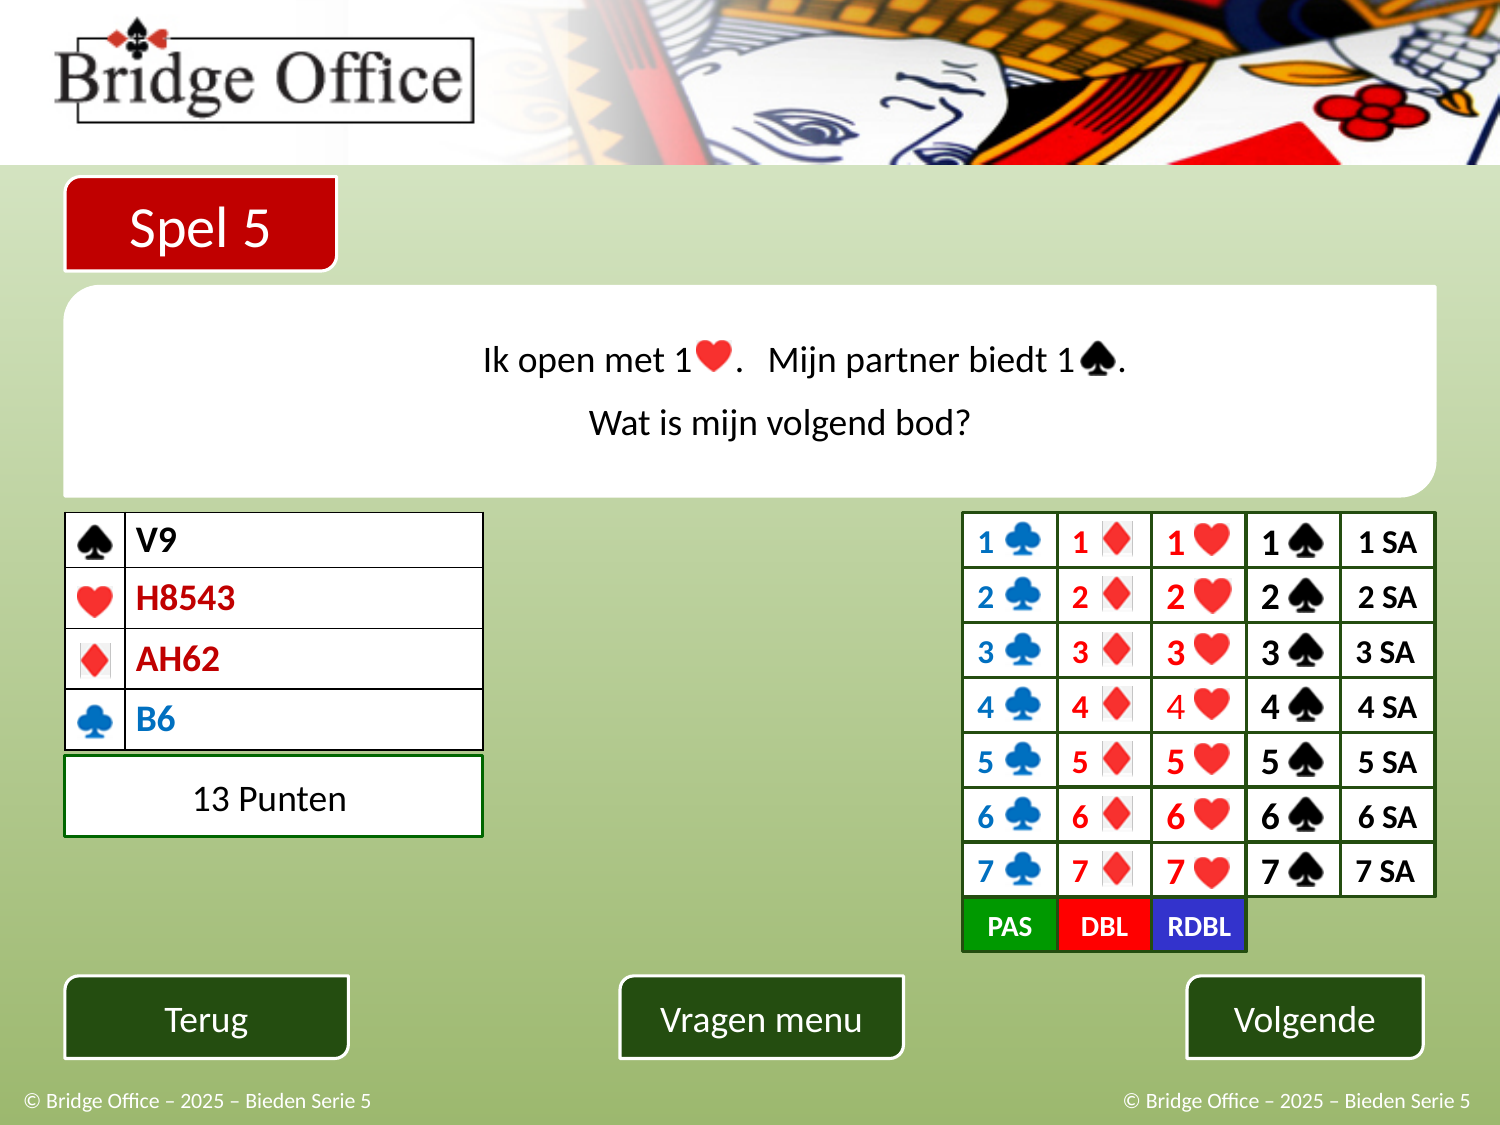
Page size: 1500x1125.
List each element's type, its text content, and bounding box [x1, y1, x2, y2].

text_box Vragen menu [618, 974, 906, 1061]
text_box 7 [961, 841, 1056, 896]
text_box RDBL [1153, 898, 1248, 953]
text_box 6 [1056, 786, 1150, 841]
picture [1004, 796, 1041, 833]
text_box 1 [1059, 511, 1153, 569]
text_box 7 [1245, 841, 1339, 898]
text_box 13 Punten [63, 754, 484, 838]
picture [1099, 576, 1135, 613]
text_box 7 [1056, 841, 1150, 898]
text_box 3 SA [1339, 621, 1437, 676]
text_box © Bridge Office – 2025 – Bieden Serie 5 [1107, 1079, 1500, 1121]
text_box 5 [1248, 734, 1339, 786]
text_box 1 [961, 511, 1059, 569]
picture [1288, 796, 1324, 832]
text_box 2 [1245, 569, 1339, 621]
picture [77, 643, 114, 679]
text_box 5 SA [1339, 734, 1437, 786]
picture [1004, 741, 1041, 778]
table_cell [66, 568, 124, 628]
text_box 4 [1245, 676, 1339, 734]
picture [1079, 340, 1116, 376]
text_box 5 [1153, 734, 1248, 786]
text_box Wat is mijn volgend bod? [573, 390, 995, 451]
picture [1004, 576, 1041, 613]
text_box 2 [1056, 569, 1153, 621]
picture [1099, 521, 1135, 558]
text_box 3 [1245, 621, 1339, 676]
table_cell [66, 629, 124, 688]
picture [1004, 851, 1041, 887]
picture [1288, 521, 1325, 558]
picture [1099, 851, 1135, 887]
text_box 5 [961, 734, 1059, 786]
text_box 1 SA [1342, 511, 1437, 569]
text_box 4 SA [1339, 676, 1437, 734]
table_header V9 [126, 513, 482, 567]
picture [1004, 686, 1041, 723]
text_box Terug [63, 974, 350, 1061]
picture [1193, 743, 1230, 776]
table_header [66, 513, 124, 567]
picture [1193, 857, 1230, 890]
text_box 6 SA [1339, 786, 1437, 844]
picture [1099, 686, 1135, 723]
picture [0, 0, 1500, 166]
picture [1099, 631, 1135, 668]
picture [1288, 576, 1324, 613]
picture [1194, 633, 1230, 666]
text_box DBL [1059, 898, 1153, 953]
picture [1193, 523, 1230, 556]
text_box 5 [1059, 734, 1153, 786]
text_box 1 [1153, 511, 1245, 569]
picture [696, 340, 733, 373]
text_box © Bridge Office – 2025 – Bieden Serie 5 [8, 1079, 393, 1121]
text_box 3 [1150, 621, 1245, 676]
text_box 3 [961, 621, 1056, 676]
text_box 3 [1056, 621, 1150, 676]
text_box 6 [1150, 786, 1245, 841]
text_box 7 [1150, 841, 1245, 898]
text_box 6 [961, 786, 1056, 841]
text_box Mijn partner biedt 1 . [752, 327, 1145, 387]
picture [1099, 796, 1135, 833]
table_cell H8543 [126, 568, 482, 628]
table_cell B6 [126, 690, 482, 749]
picture [77, 524, 114, 561]
text_box 4 [1150, 676, 1245, 734]
picture [1288, 851, 1324, 887]
picture [77, 703, 114, 740]
text_box 2 [961, 569, 1056, 621]
text_box Spel 5 [63, 179, 339, 273]
picture [77, 585, 114, 618]
text_box 2 [1153, 569, 1245, 621]
text_box 1 [1245, 511, 1342, 569]
picture [1288, 686, 1324, 723]
table_cell AH62 [126, 629, 482, 688]
text_box [63, 284, 1437, 498]
text_box 4 [961, 676, 1059, 734]
picture [1099, 741, 1135, 778]
picture [1193, 688, 1230, 721]
text_box 6 [1245, 786, 1339, 841]
text_box PAS [961, 896, 1059, 953]
text_box 4 [1059, 676, 1150, 734]
picture [1193, 578, 1232, 614]
picture [1288, 741, 1324, 778]
picture [1193, 798, 1230, 830]
table_cell [66, 690, 124, 749]
text_box Volgende [1185, 974, 1425, 1061]
picture [1288, 631, 1324, 668]
text_box 2 SA [1339, 569, 1437, 621]
text_box 7 SA [1339, 844, 1437, 898]
picture [1004, 631, 1041, 668]
picture [1004, 521, 1041, 558]
text_box Ik open met 1 . [468, 327, 788, 388]
